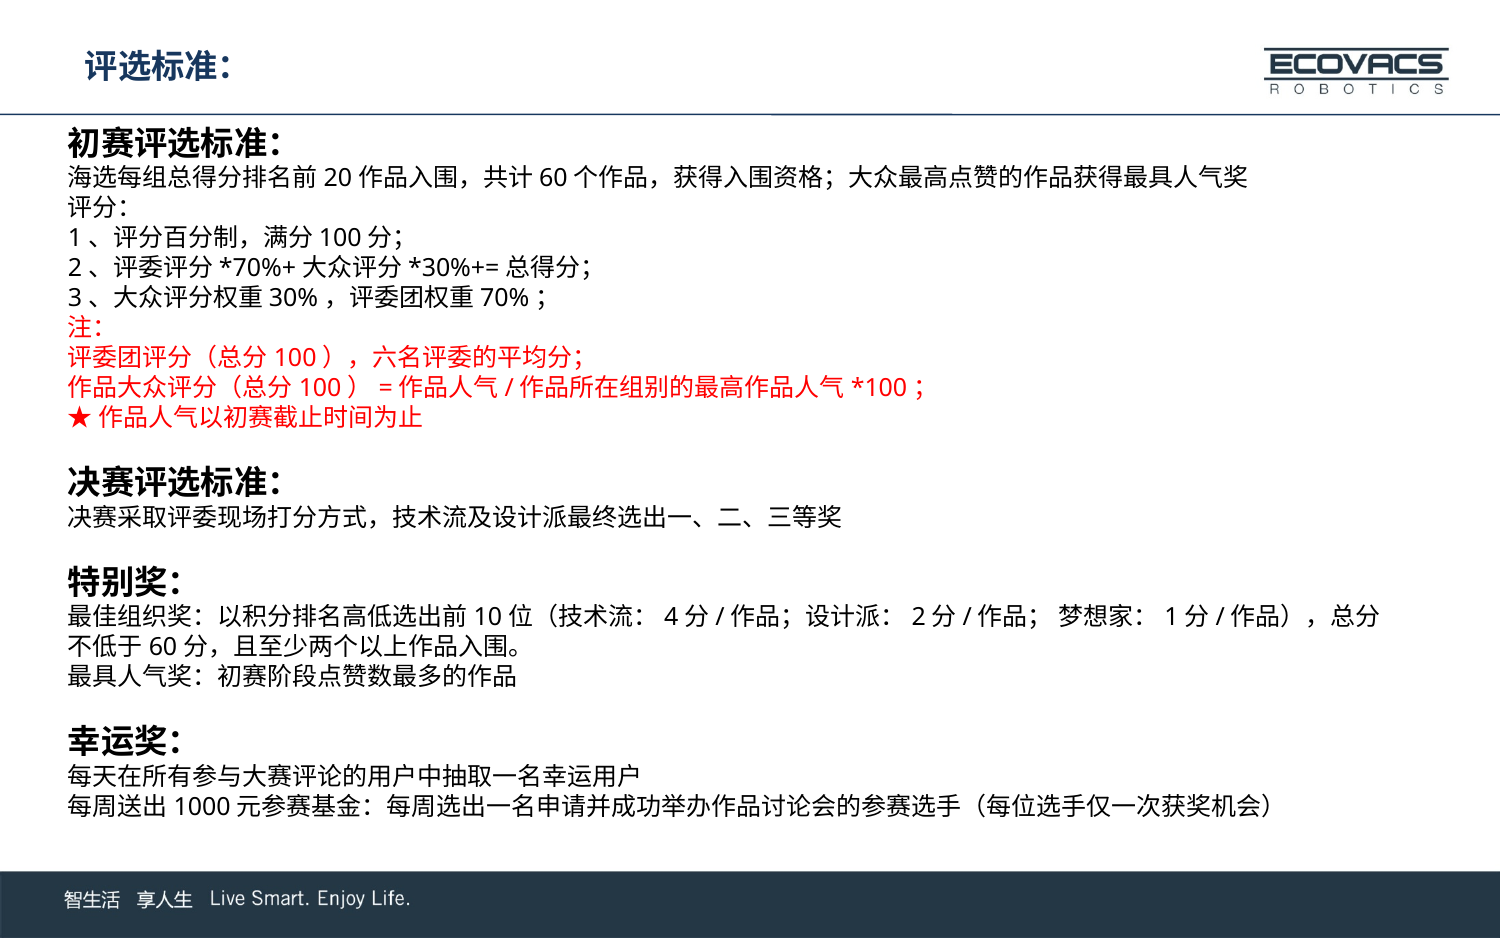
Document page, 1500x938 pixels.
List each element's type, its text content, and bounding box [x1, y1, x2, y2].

text_box 评选标准： [70, 38, 1020, 93]
text_box 初赛评选标准： 海选每组总得分排名前20作品入围，共计60个作品，获得入围资格；大众最高点赞的作品获得最具人气奖 评分： 1、评分百分制，满分100分； 2、评委评分*70%+大众评分*30%+=总得分； 3、大众评分权重30%，评委团权重70%； 注： 评委团评分（总分100），六名评委的平均分； 作品大众评分（总分100）=作品人气/作品所在组别的最高作品人气*100； ★作品人气以初赛截止时间为止 决赛评选标准： 决赛采取评委现场打分方式，技术流及设计派最终选出一、二、三等奖 特别奖： 最佳组织奖：以积分排名高低选出前10位（技术流：4分/作品；设计派：2分/作品； 梦想家：1分/作品），总分不低于60分，且至少两个以上作品入围。 最具人气奖：初赛阶段点赞数最多的作品 幸运奖： 每天在所有参与大赛评论的用户中抽取一名幸运用户 每周送出1000元参赛基金：每周选出一名申请并成功举办作品讨论会的参赛选手（每位选手仅一次获奖机会） [53, 124, 1400, 828]
picture [0, 116, 1500, 938]
picture [0, 0, 1500, 113]
